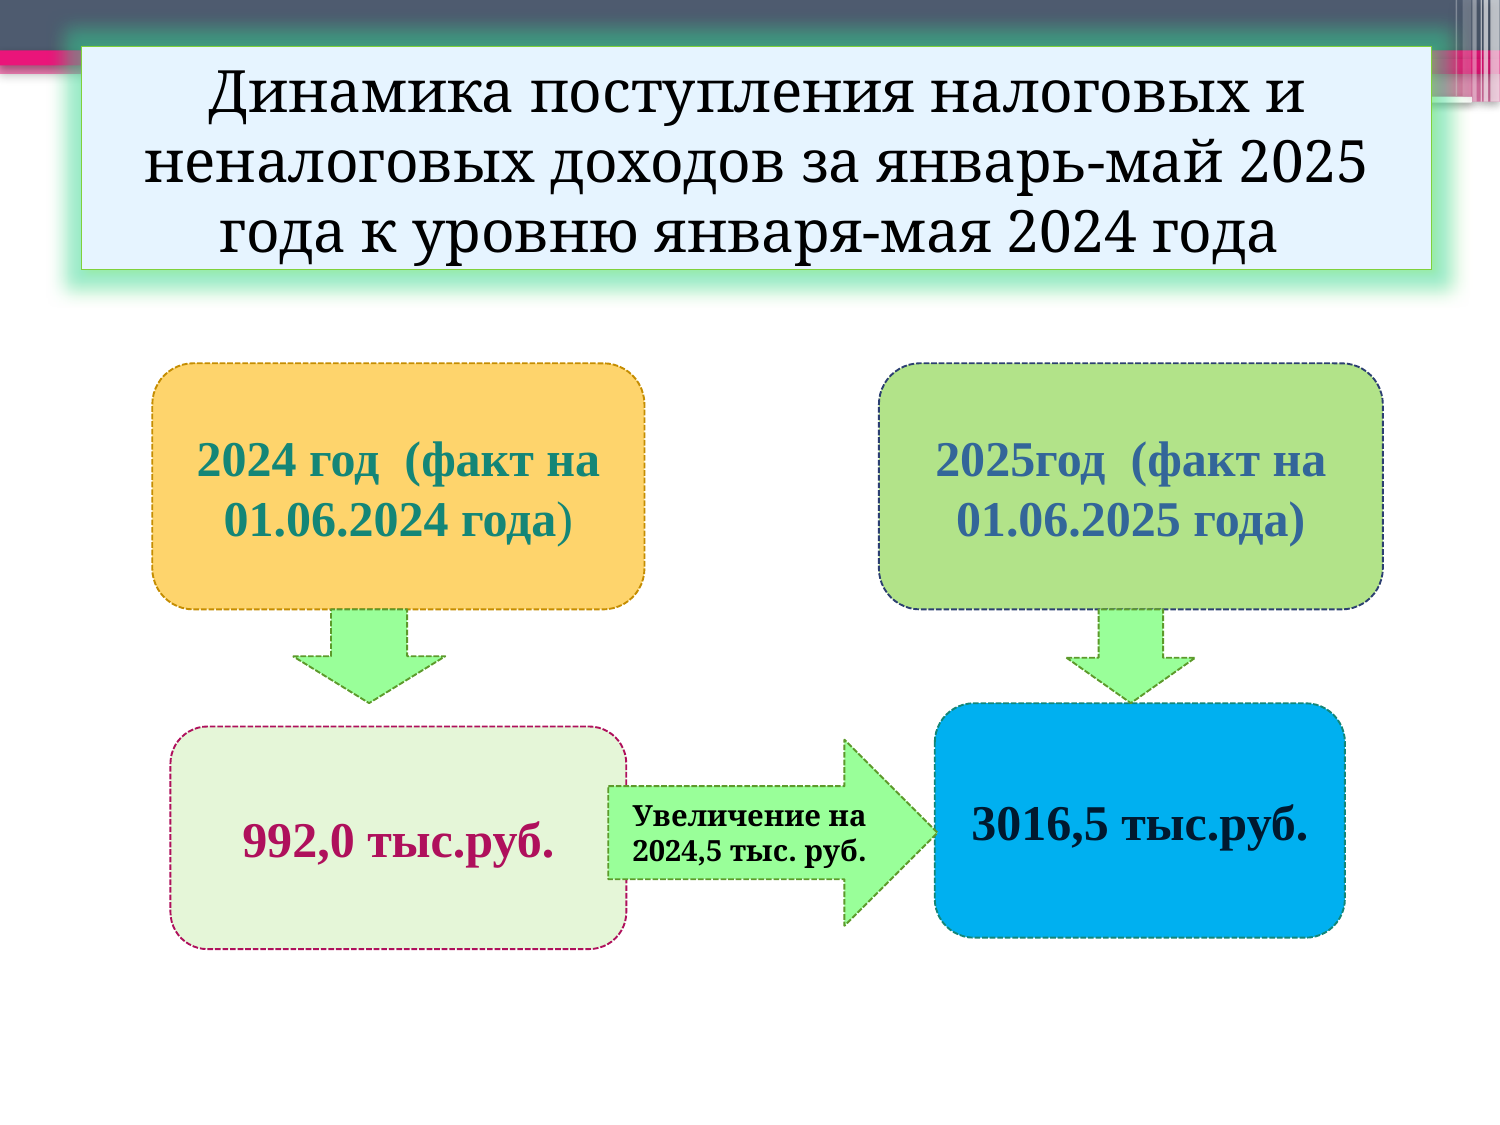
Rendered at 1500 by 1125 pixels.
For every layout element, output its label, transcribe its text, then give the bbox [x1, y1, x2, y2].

text_box 992,0 тыс.руб. [169, 725, 628, 951]
text_box Увеличение на 2024,5 тыс. руб. [607, 738, 938, 927]
text_box 3016,5 тыс.руб. [933, 702, 1346, 939]
text_box [292, 608, 447, 704]
text_box 2025год (факт на 01.06.2025 года) [877, 362, 1384, 611]
text_box Динамика поступления налоговых и неналоговых доходов за январь-май 2025 года к уровню января-мая 2024 года [81, 46, 1432, 270]
text_box 2024 год (факт на 01.06.2024 года) [151, 362, 646, 611]
text_box [1065, 608, 1196, 704]
